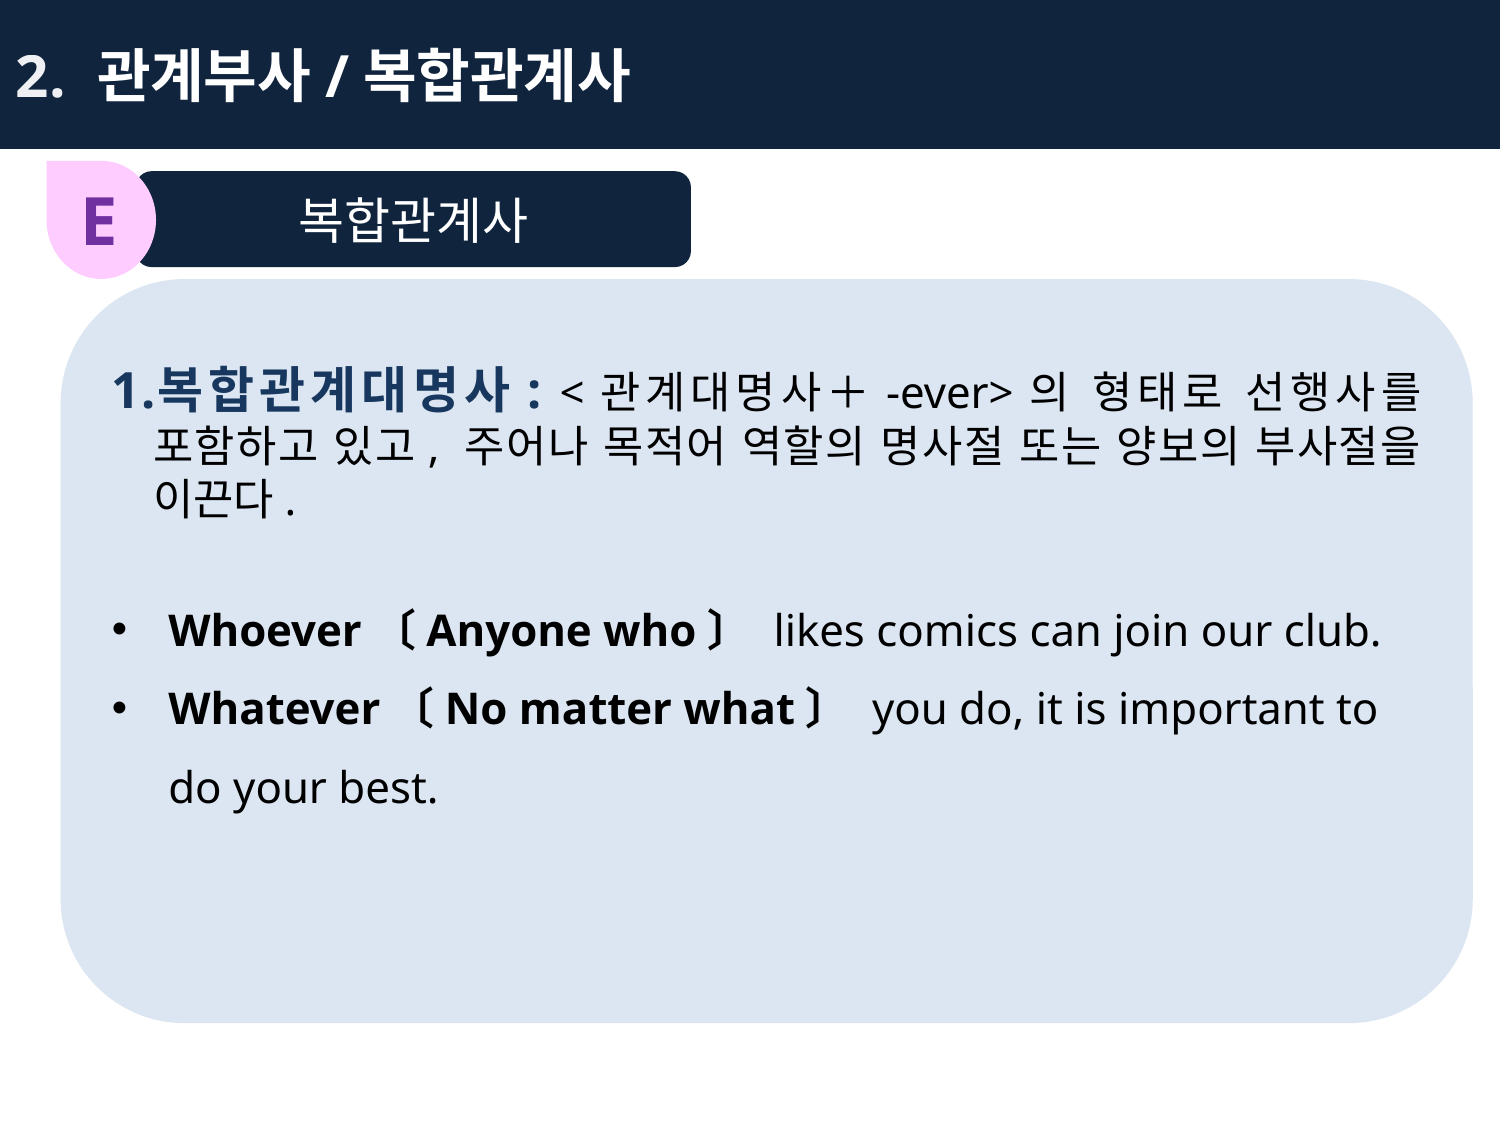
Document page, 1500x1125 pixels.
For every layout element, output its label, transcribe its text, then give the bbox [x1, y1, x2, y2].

text_box 복합관계대명사: <관계대명사＋-ever>의 형태로 선행사를 포함하고 있고, 주어나 목적어 역할의 명사절 또는 양보의 부사절을 이끈다. Whoever〔Anyone who〕 likes comics can join our club. Whatever〔No matter what〕 you do, it is important to do your best. [58, 276, 1475, 1026]
text_box [44, 158, 159, 282]
text_box 2. 관계부사/복합관계사 [0, 0, 1500, 151]
text_box 복합관계사 [139, 169, 694, 270]
text_box E [65, 171, 137, 266]
